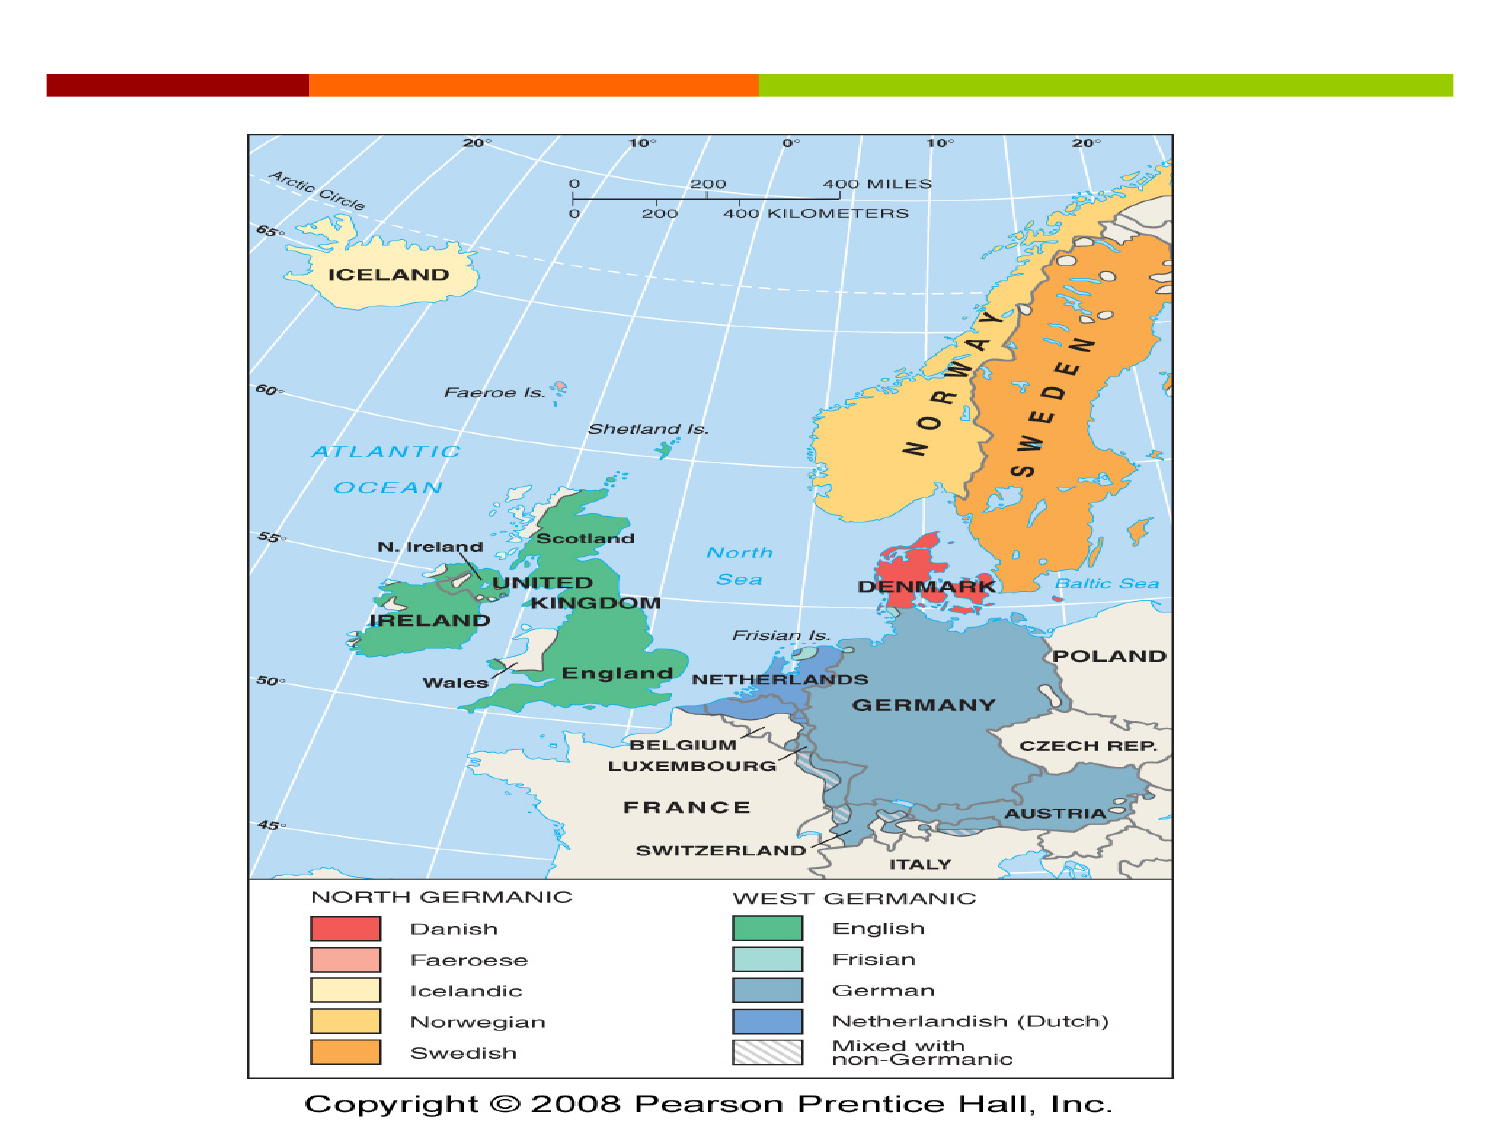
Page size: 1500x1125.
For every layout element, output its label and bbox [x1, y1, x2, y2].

picture [233, 125, 1190, 1125]
